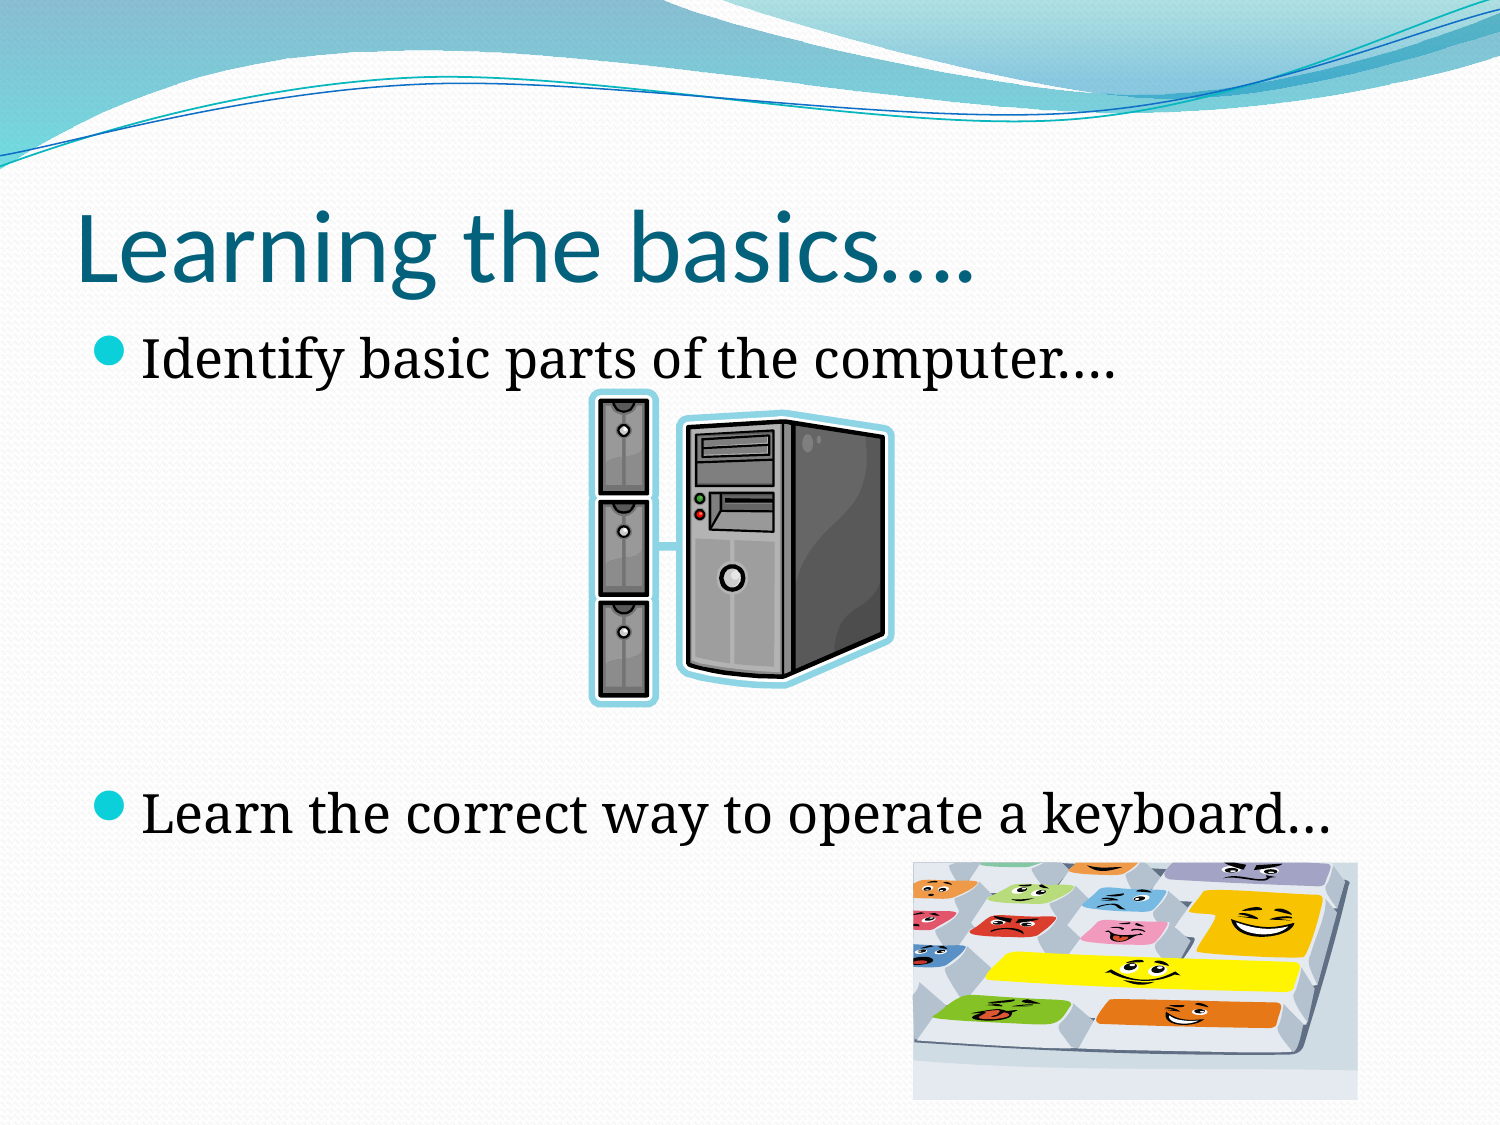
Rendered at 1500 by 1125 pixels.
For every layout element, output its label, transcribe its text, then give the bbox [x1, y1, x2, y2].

title Learning the basics…. [75, 115, 1425, 303]
picture [587, 387, 897, 709]
list Identify basic parts of the computer…. Learn the correct way to operate a keyboard… [75, 317, 1425, 1038]
picture [912, 862, 1358, 1101]
